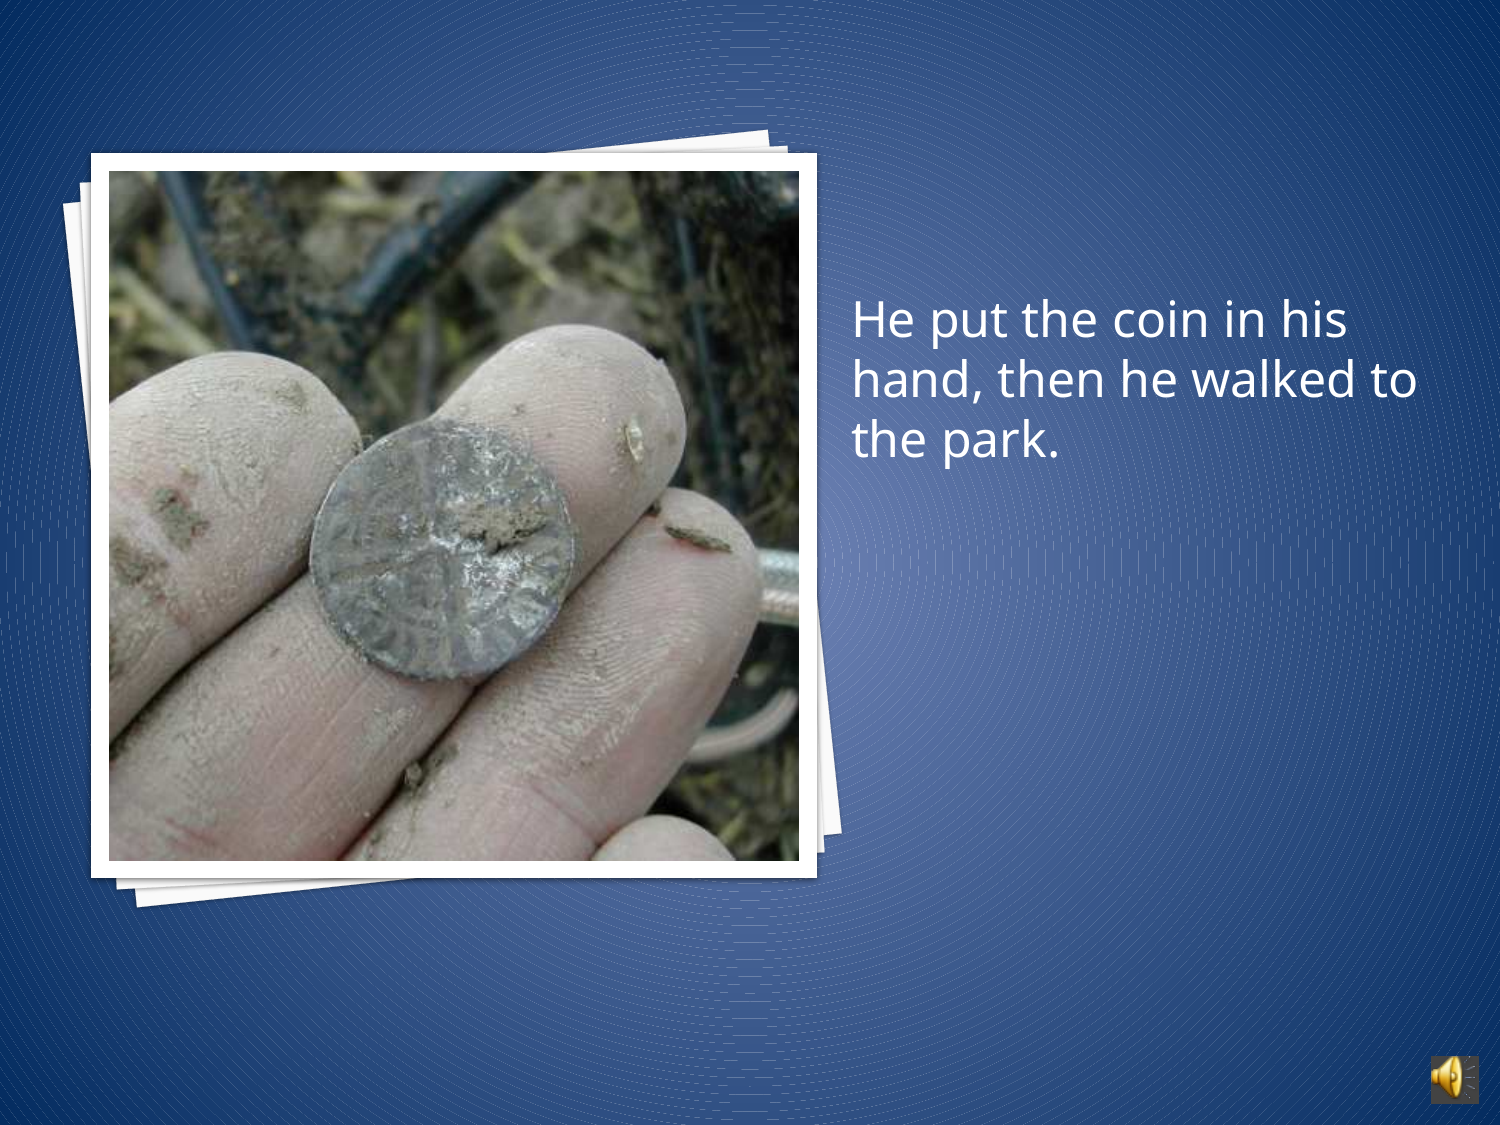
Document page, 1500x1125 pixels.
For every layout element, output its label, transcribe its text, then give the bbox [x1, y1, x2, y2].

list He put the coin in his hand, then he walked to the park. [837, 287, 1425, 738]
picture [108, 170, 800, 862]
picture [1429, 1054, 1481, 1106]
